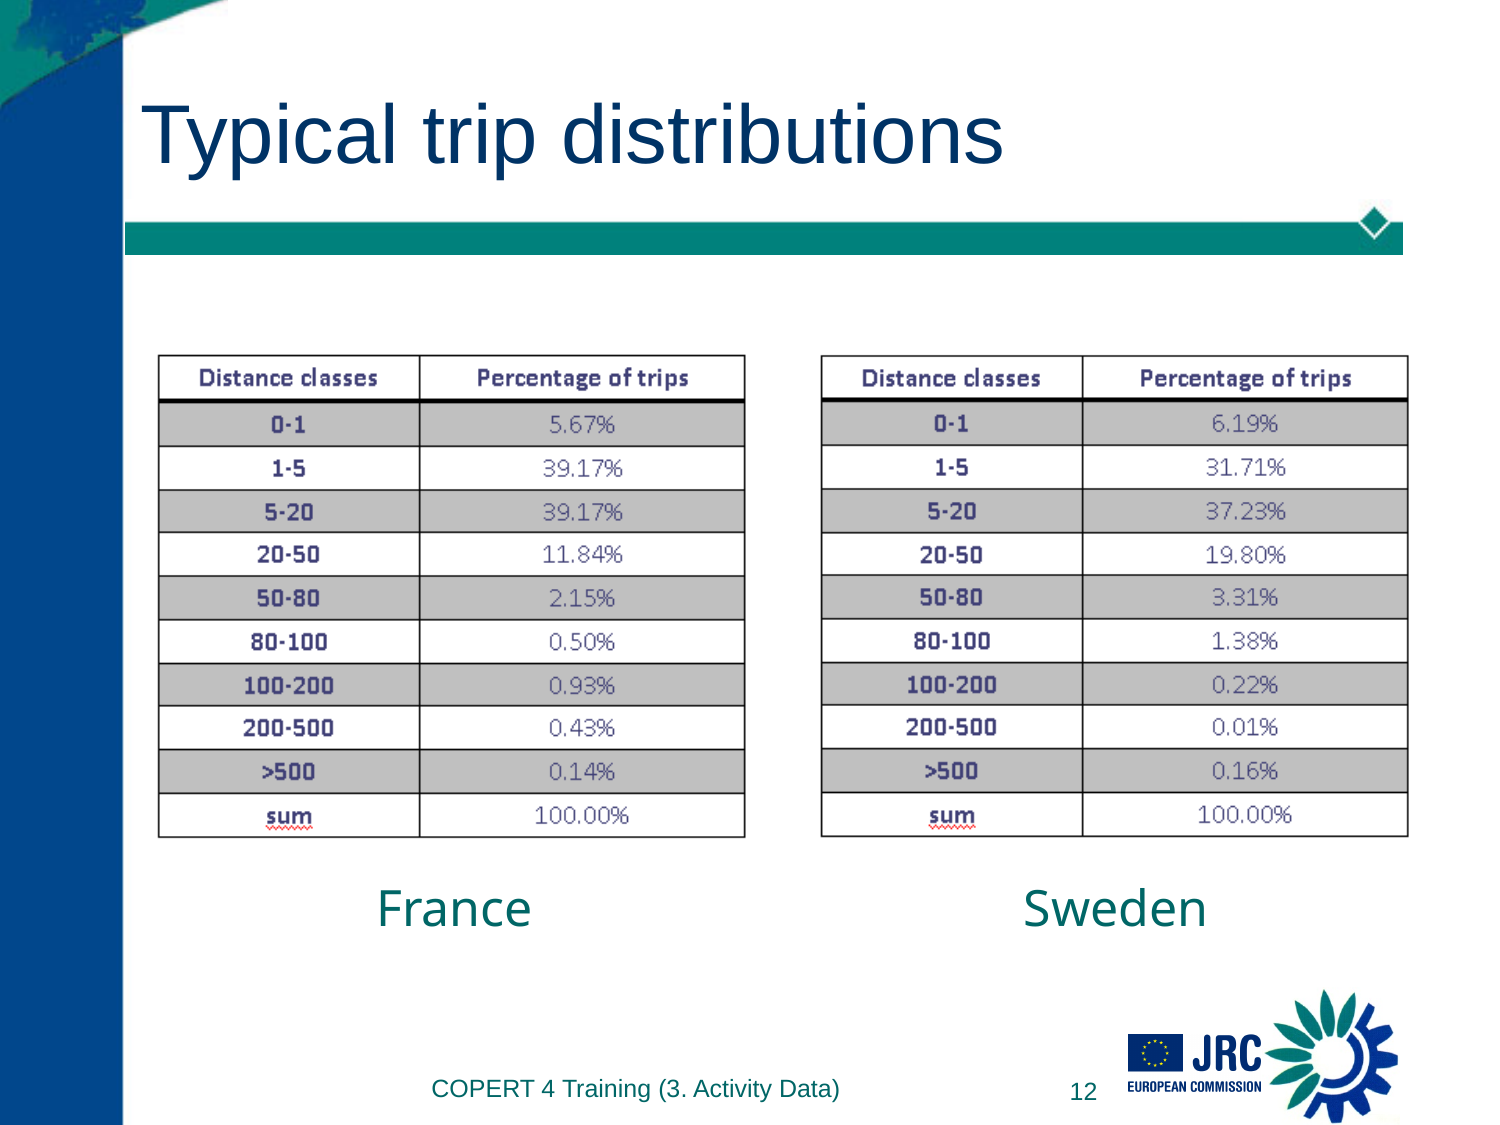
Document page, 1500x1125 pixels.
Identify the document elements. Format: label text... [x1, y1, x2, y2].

picture [796, 342, 1436, 870]
slide_number 12 [987, 1062, 1113, 1113]
picture [0, 0, 1403, 1125]
text_box France [289, 869, 620, 945]
text_box Sweden [950, 878, 1282, 945]
footer COPERT 4 Training (3. Activity Data) [324, 1062, 948, 1110]
picture [1262, 987, 1400, 1125]
title Typical trip distributions [124, 33, 1401, 188]
picture [1128, 1034, 1261, 1092]
